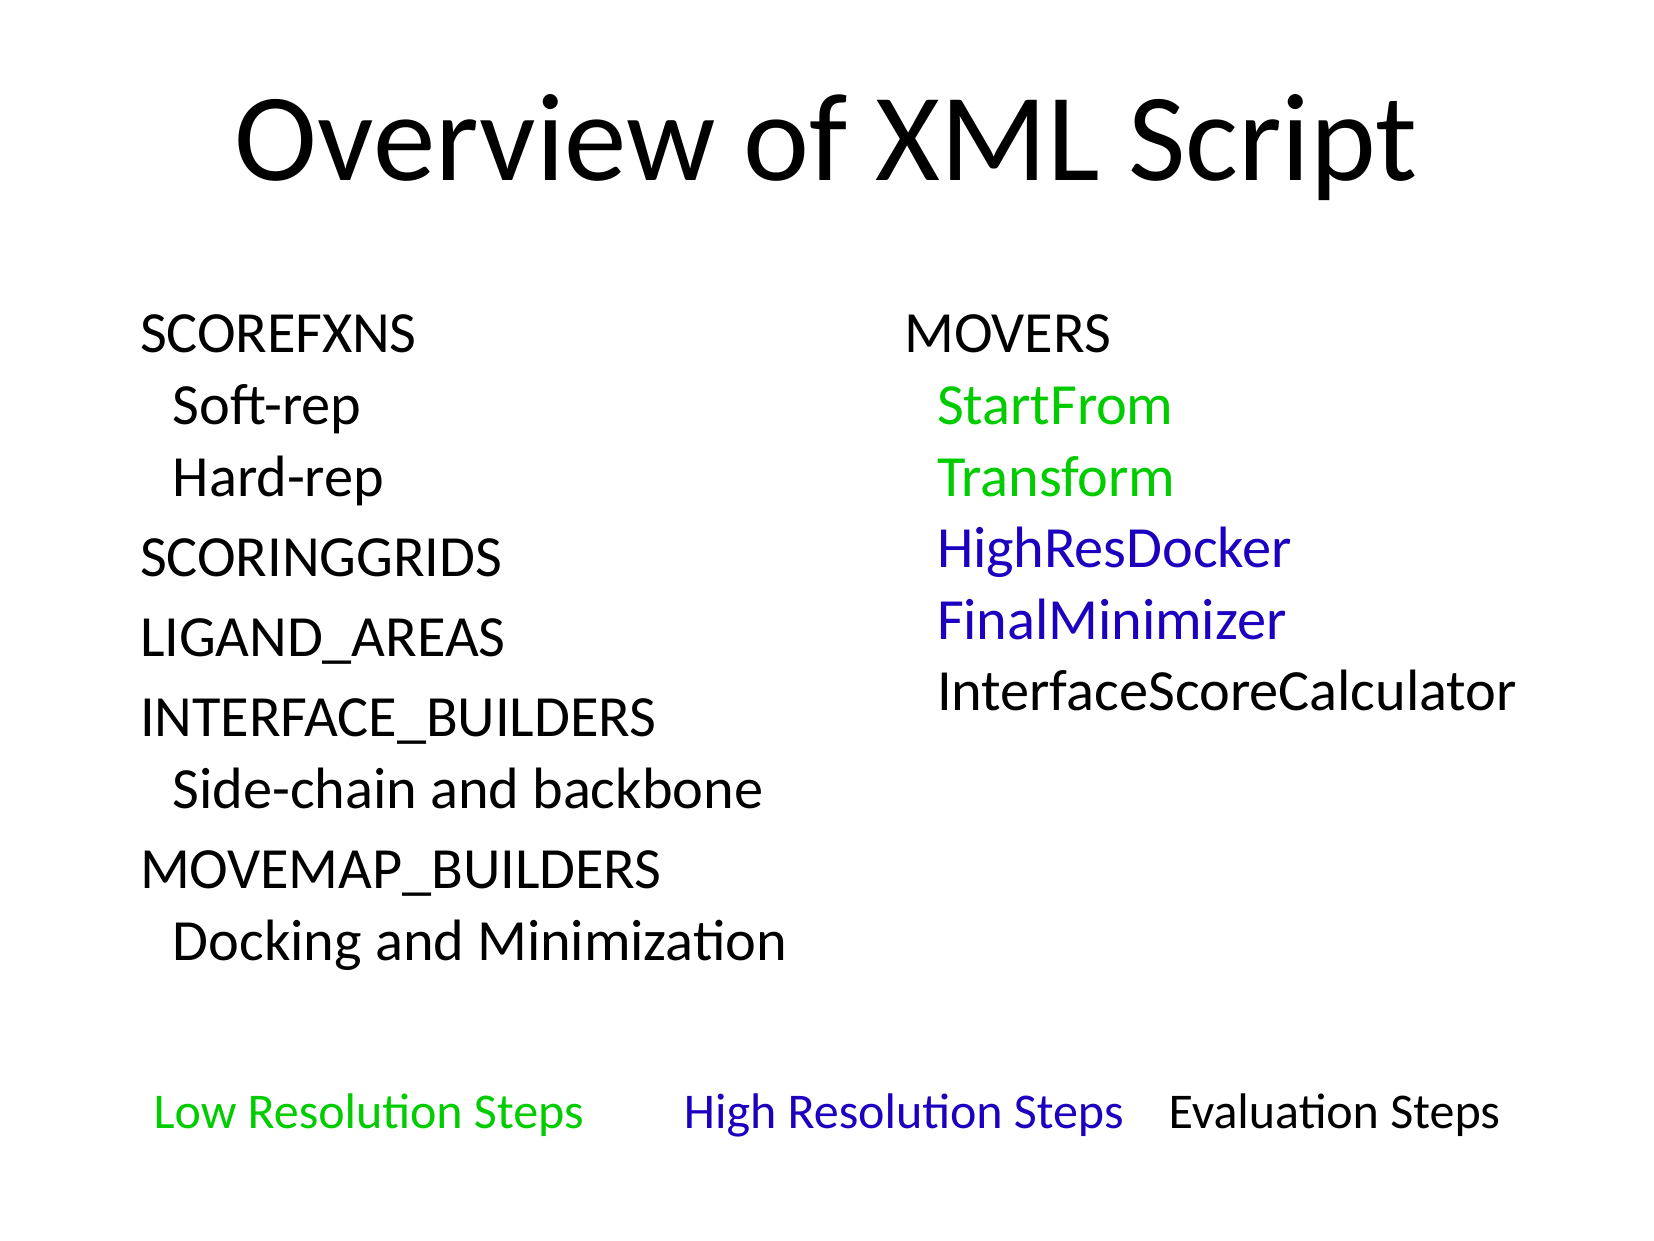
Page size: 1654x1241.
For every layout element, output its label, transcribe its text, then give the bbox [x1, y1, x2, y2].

title Overview of XML Script [113, 20, 1540, 260]
text_box Low Resolution Steps High Resolution Steps Evaluation Steps [0, 1070, 1654, 1145]
list MOVERS StartFrom Transform HighResDocker FinalMinimizer InterfaceScoreCalculator [889, 295, 1618, 1070]
list SCOREFXNS Soft-rep Hard-rep SCORINGGRIDS LIGAND_AREAS INTERFACE_BUILDERS Side-chain and backbone MOVEMAP_BUILDERS Docking and Minimization [125, 295, 889, 1070]
